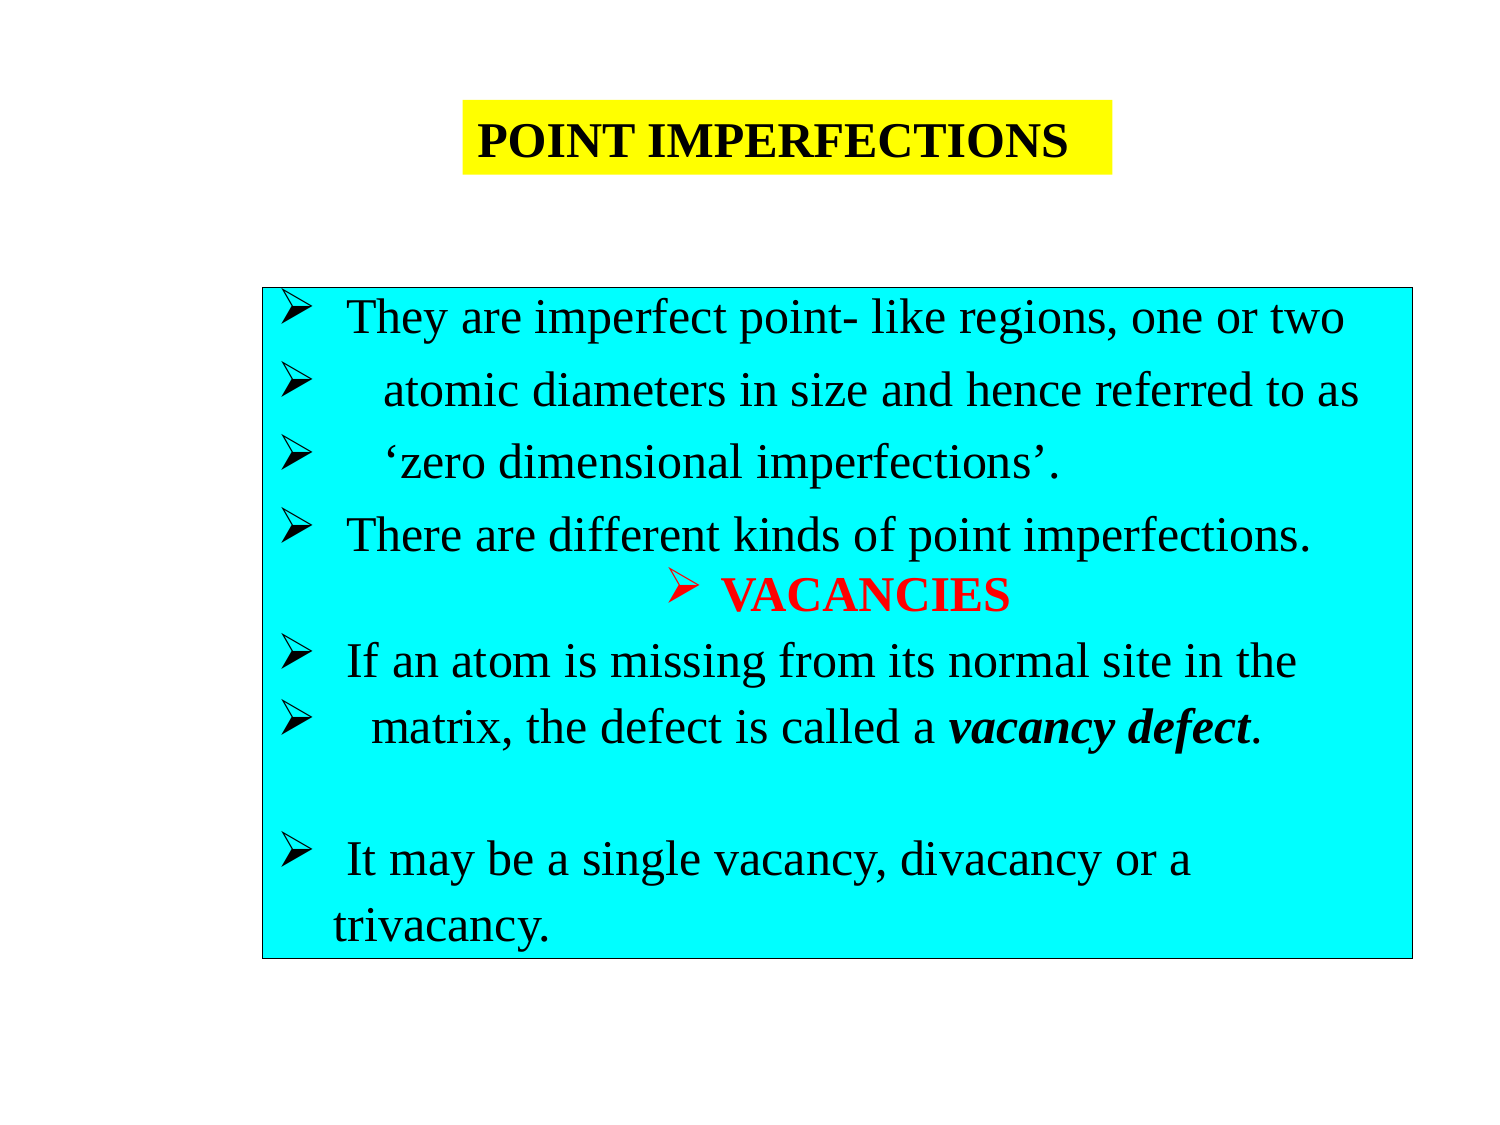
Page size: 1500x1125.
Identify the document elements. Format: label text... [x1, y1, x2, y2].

text_box POINT IMPERFECTIONS [462, 99, 1113, 175]
text_box They are imperfect point- like regions, one or two atomic diameters in size and hence referred to as ‘zero dimensional imperfections’. There are different kinds of point imperfections. VACANCIES If an atom is missing from its normal site in the matrix, the defect is called a vacancy defect. It may be a single vacancy, divacancy or a trivacancy. [262, 287, 1413, 959]
